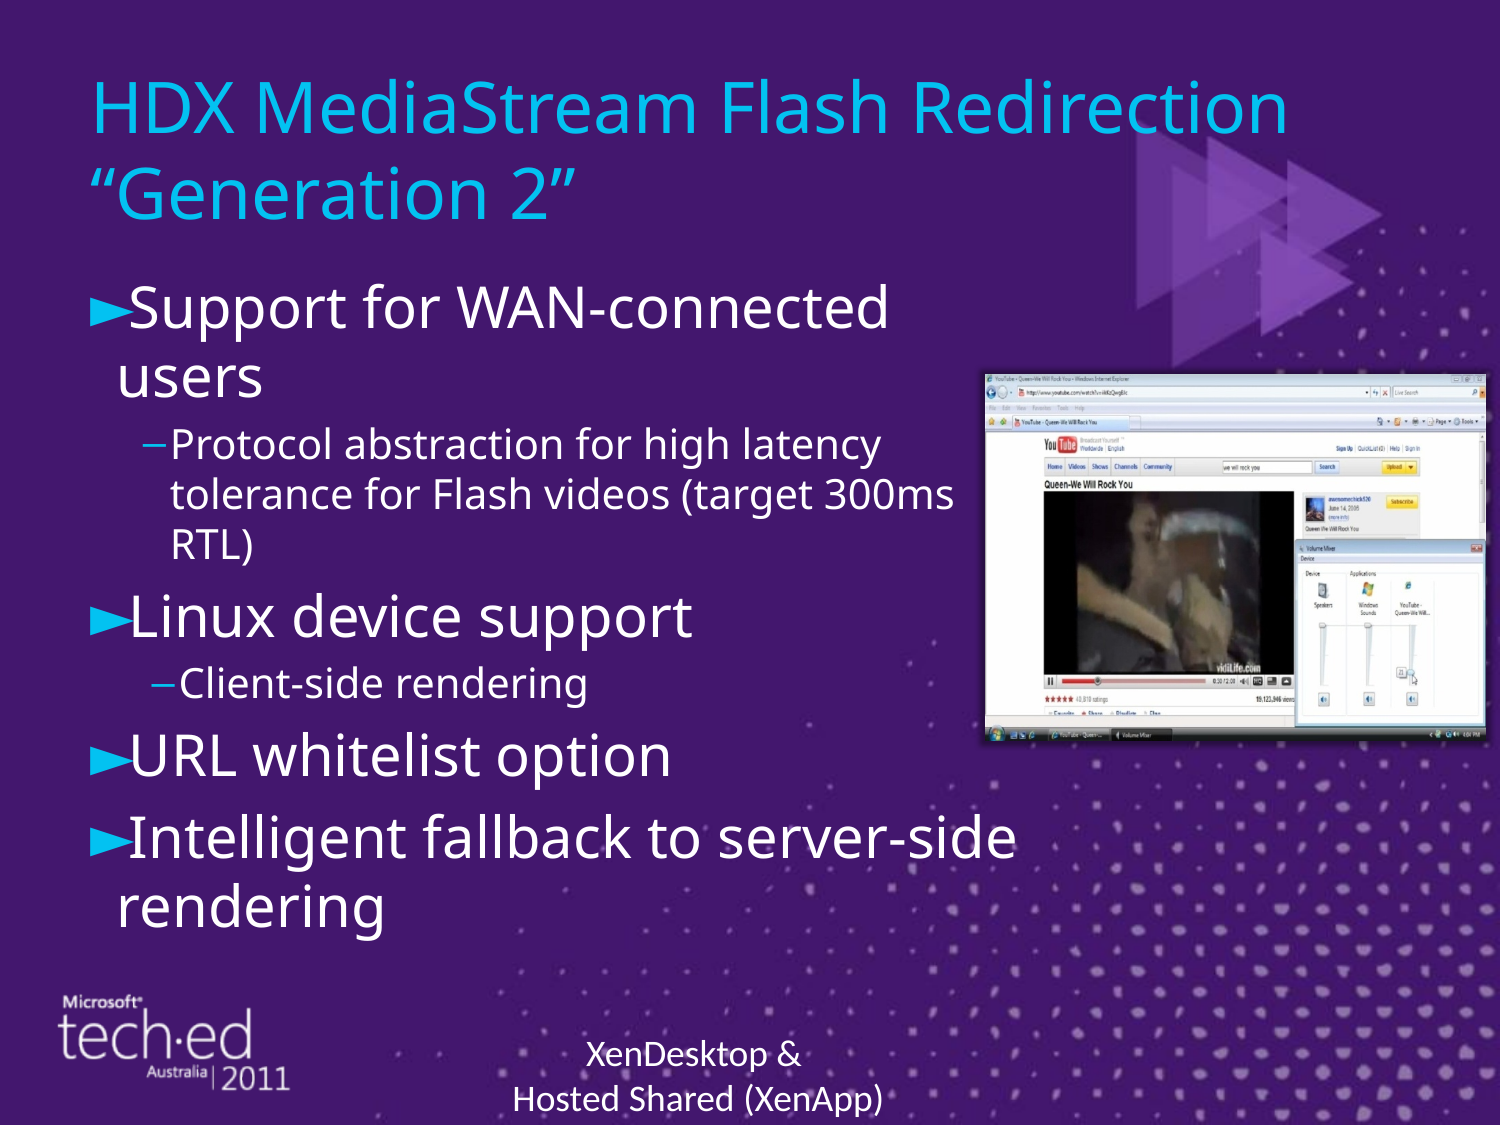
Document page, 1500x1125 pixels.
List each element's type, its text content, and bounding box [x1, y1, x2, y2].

picture [0, 0, 1500, 1125]
title HDX MediaStream Flash Redirection “Generation 2” [75, 54, 1425, 243]
list Support for WAN-connected users Protocol abstraction for high latency tolerance for Flash videos (target 300ms RTL) Linux device support Client-side rendering URL whitelist option Intelligent fallback to server-side rendering [75, 262, 1060, 947]
text_box XenDesktop & Hosted Shared (XenApp) [449, 1019, 948, 1125]
